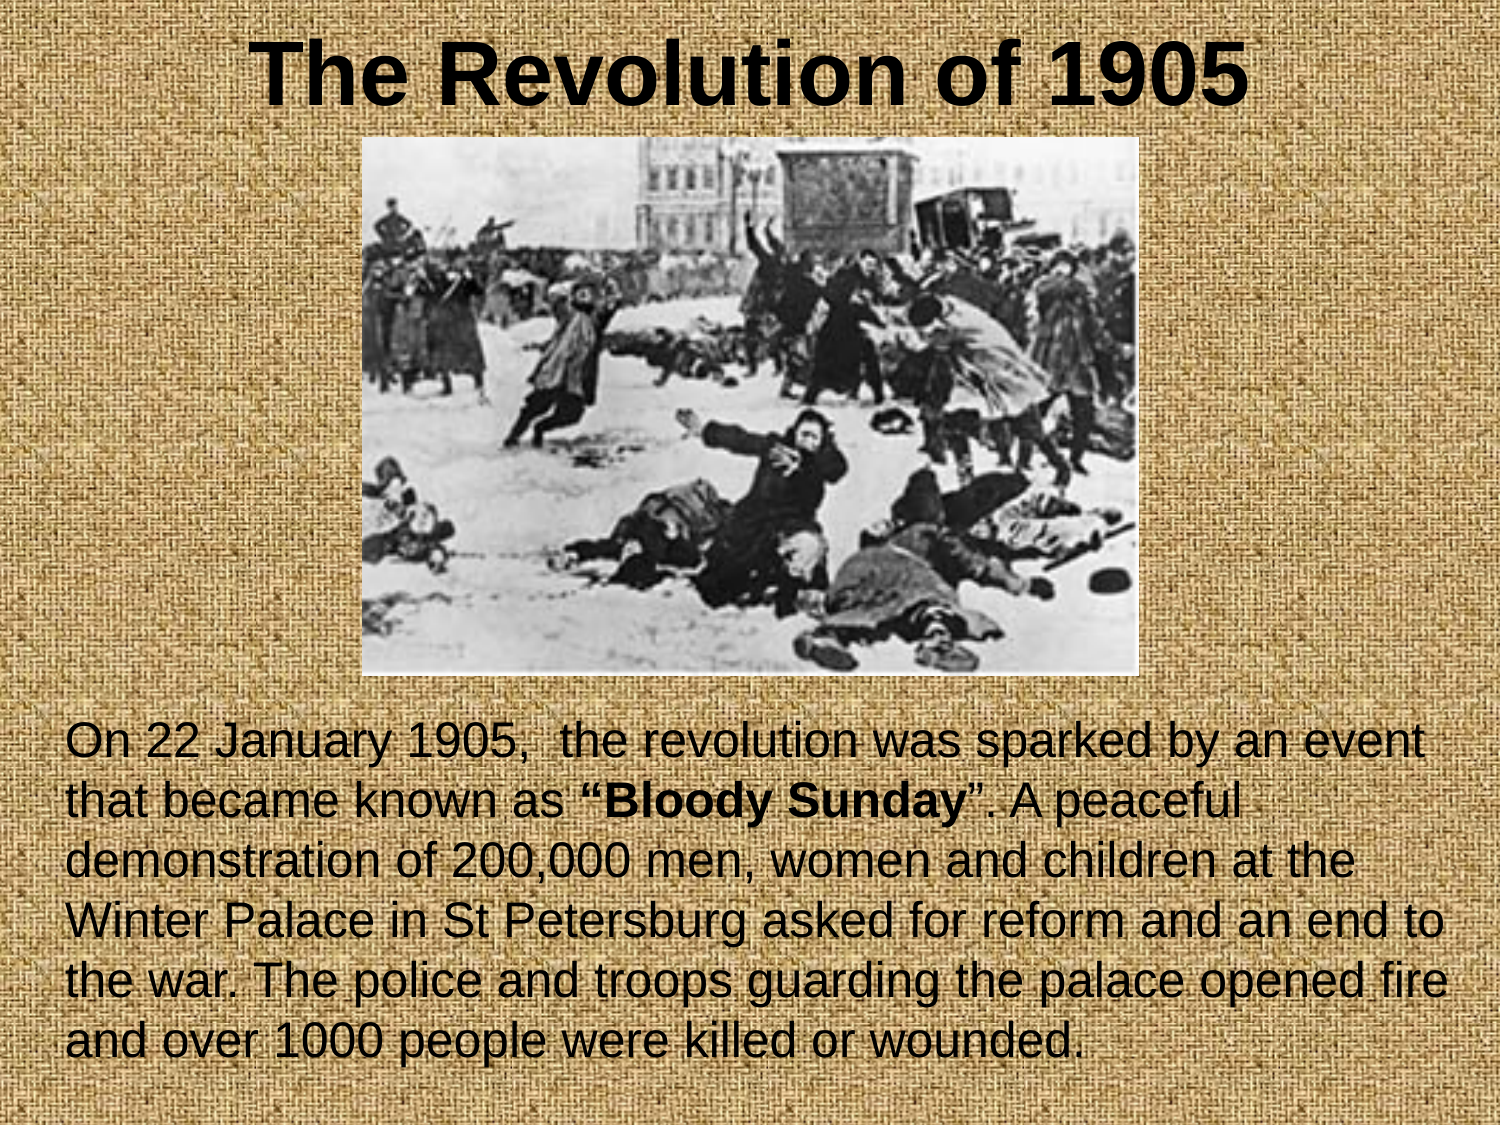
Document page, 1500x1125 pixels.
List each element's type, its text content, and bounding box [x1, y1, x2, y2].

picture [0, 0, 1500, 1125]
text_box On 22 January 1905, the revolution was sparked by an event that became known as “Bloody Sunday”. A peaceful demonstration of 200,000 men, women and children at the Winter Palace in St Petersburg asked for reform and an end to the war. The police and troops guarding the palace opened fire and over 1000 people were killed or wounded. [49, 699, 1475, 1075]
title The Revolution of 1905 [74, 0, 1426, 138]
